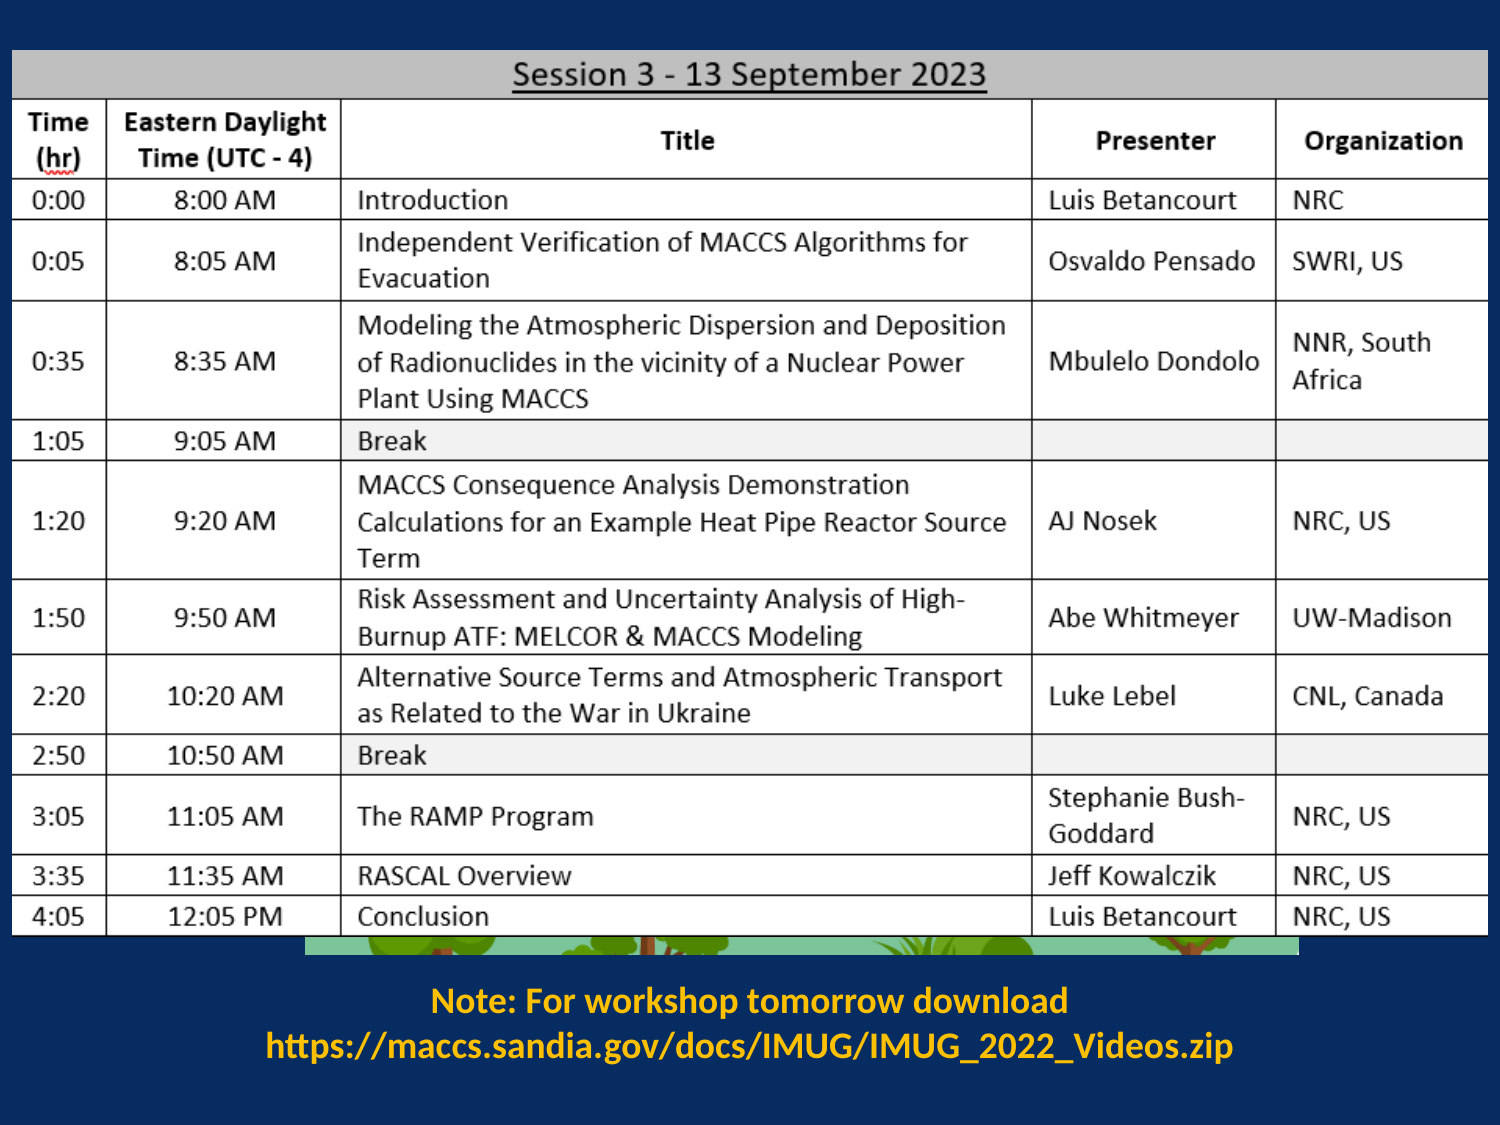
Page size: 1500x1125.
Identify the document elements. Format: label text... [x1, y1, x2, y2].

text_box Note: For workshop tomorrow download https://maccs.sandia.gov/docs/IMUG/IMUG_2022_Videos.zip [44, 968, 1456, 1074]
picture [12, 50, 1488, 955]
